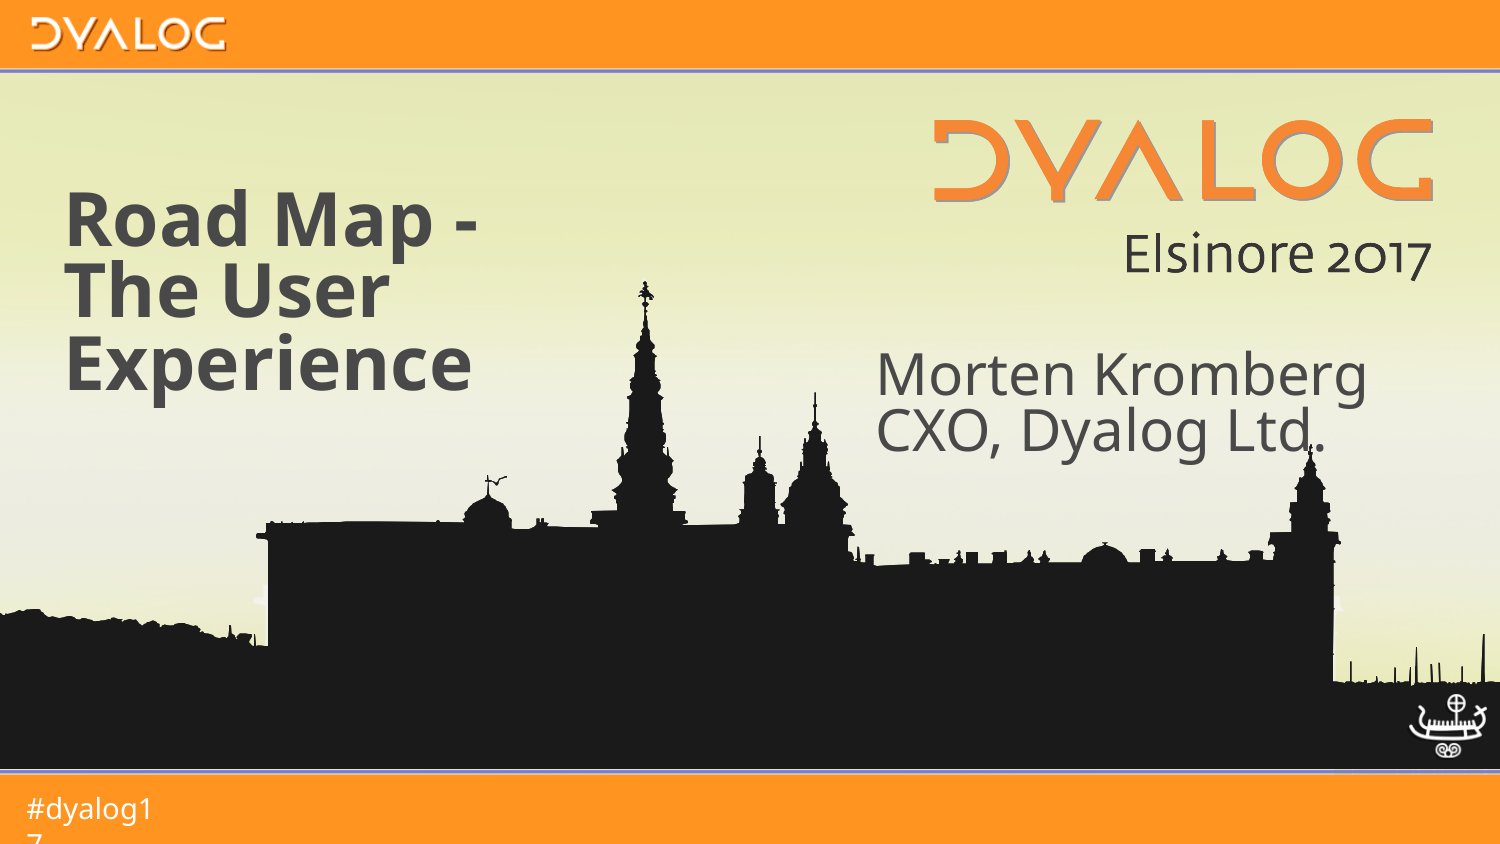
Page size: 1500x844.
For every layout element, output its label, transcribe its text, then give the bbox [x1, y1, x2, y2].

picture [0, 0, 1500, 844]
list Morten Kromberg CXO, Dyalog Ltd. [860, 325, 1474, 489]
title Road Map - The User Experience [48, 119, 610, 474]
